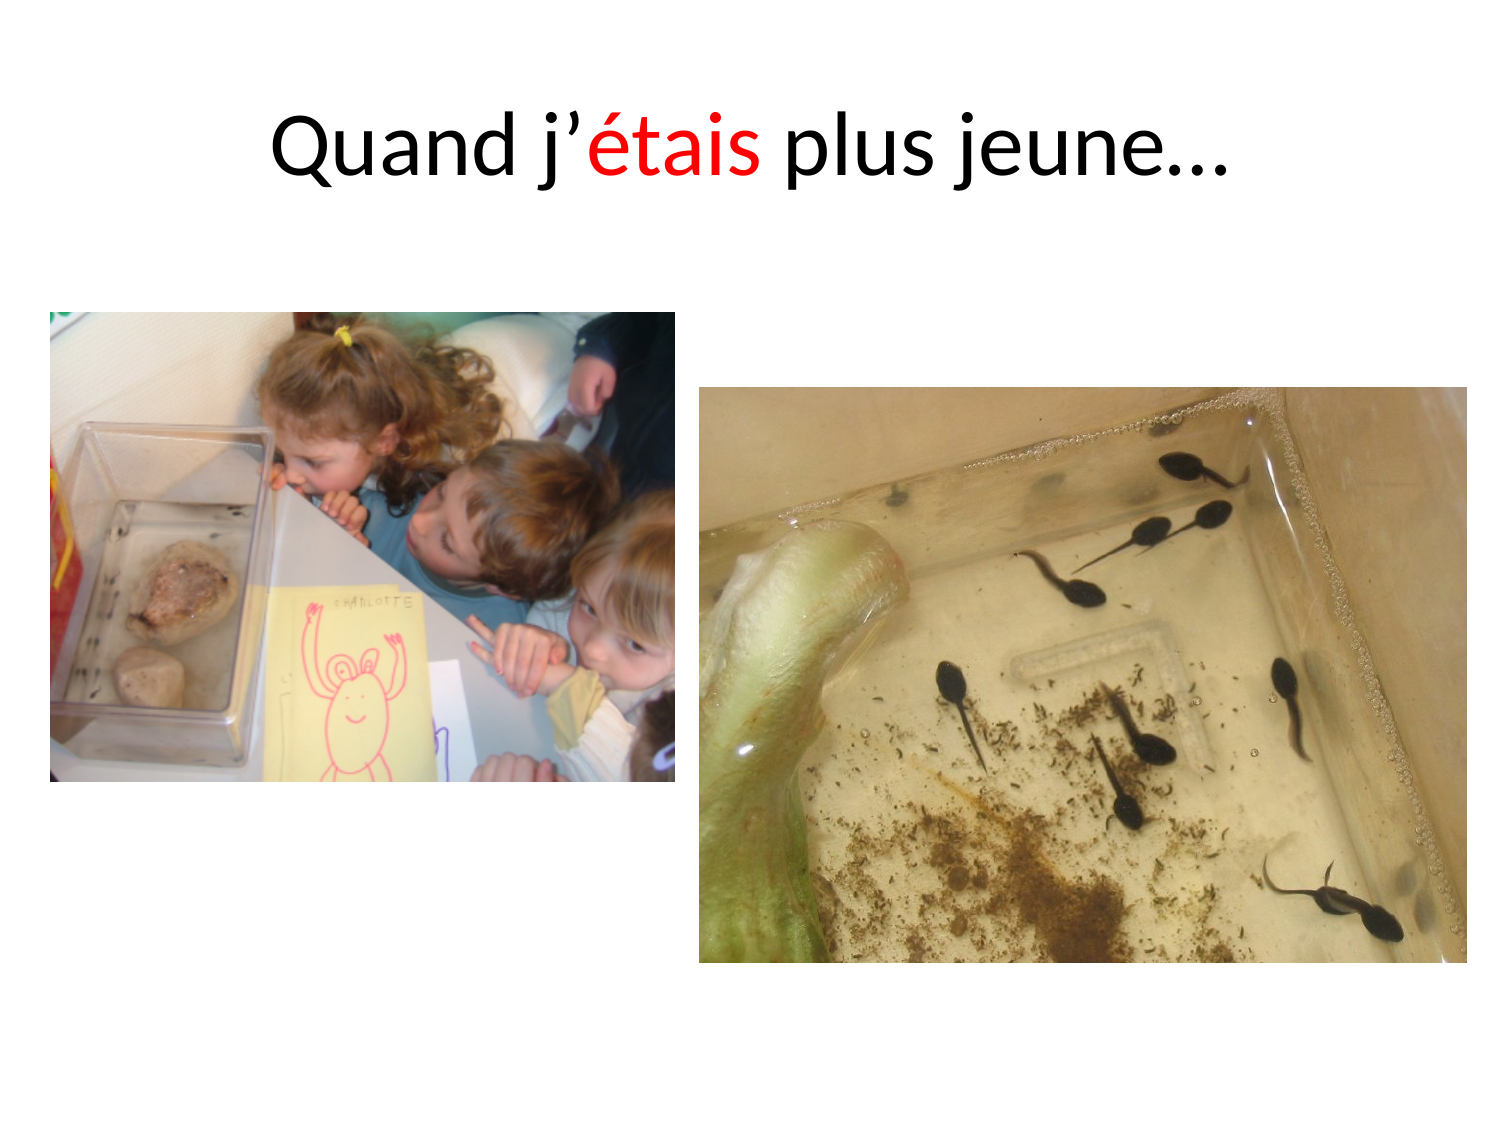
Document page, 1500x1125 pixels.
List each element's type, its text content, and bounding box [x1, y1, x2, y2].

picture [49, 312, 676, 782]
picture [699, 387, 1467, 963]
title Quand j’étais plus jeune… [75, 45, 1425, 233]
